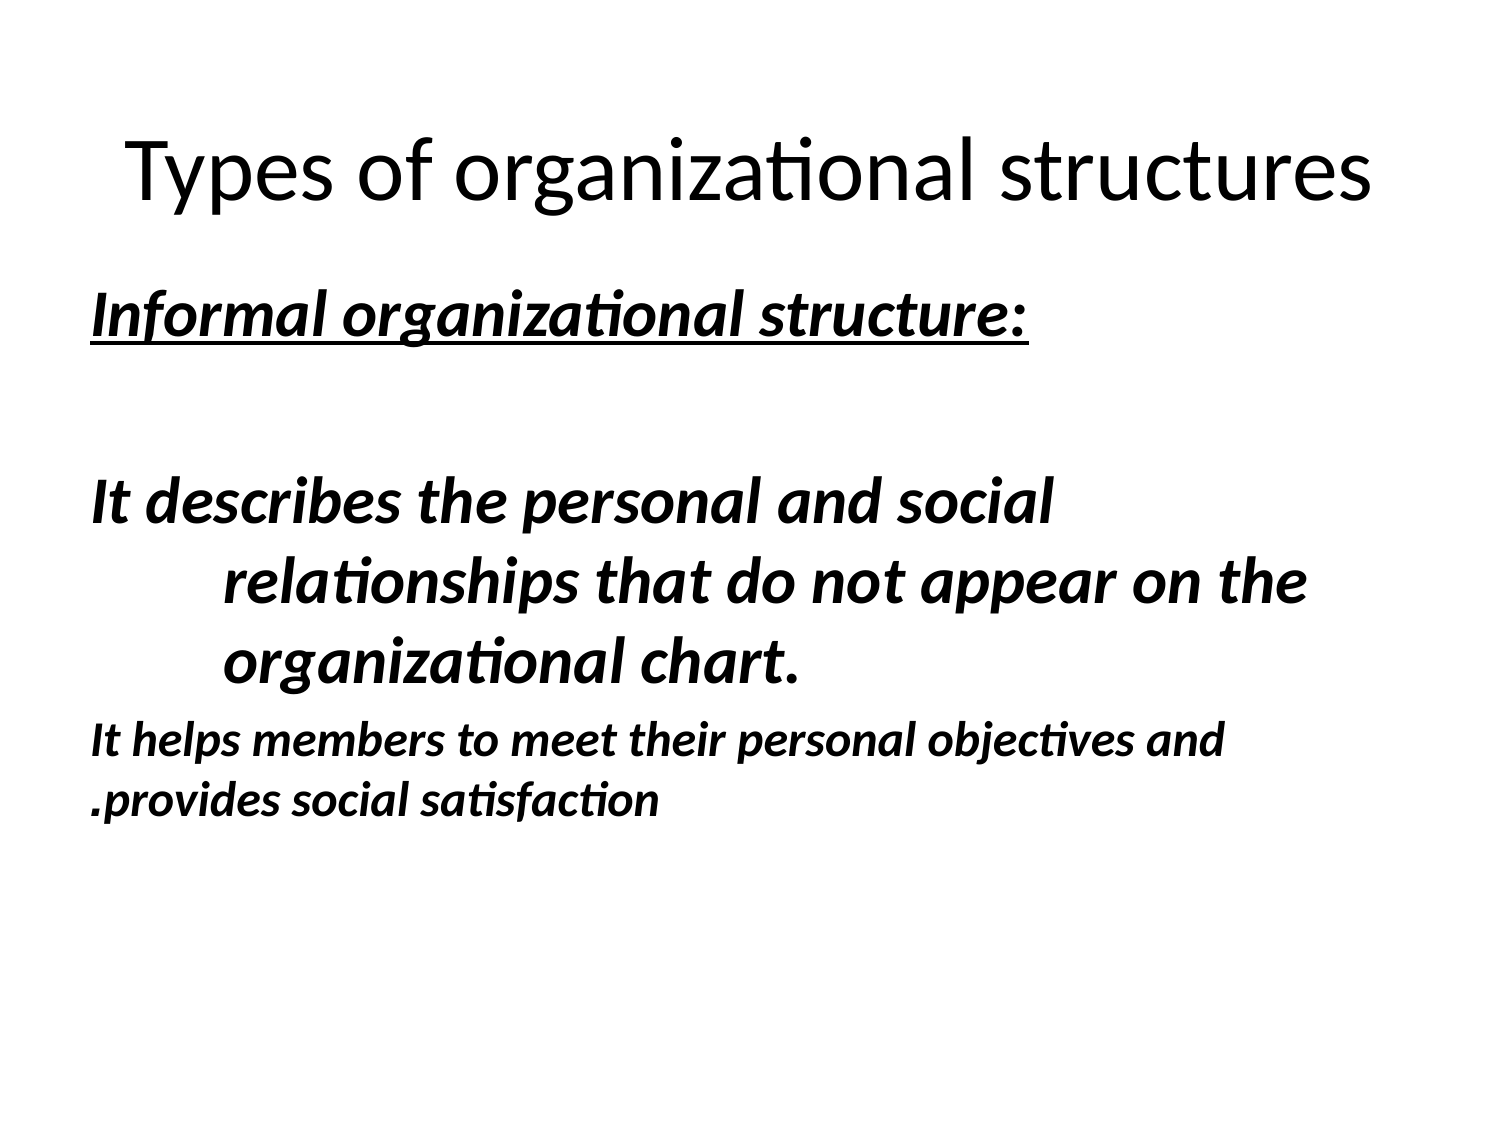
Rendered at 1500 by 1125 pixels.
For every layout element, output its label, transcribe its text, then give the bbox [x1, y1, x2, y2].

list Informal organizational structure: It describes the personal and social relationships that do not appear on the organizational chart. It helps members to meet their personal objectives and provides social satisfaction. [74, 262, 1426, 1006]
title Types of organizational structures [74, 49, 1426, 262]
